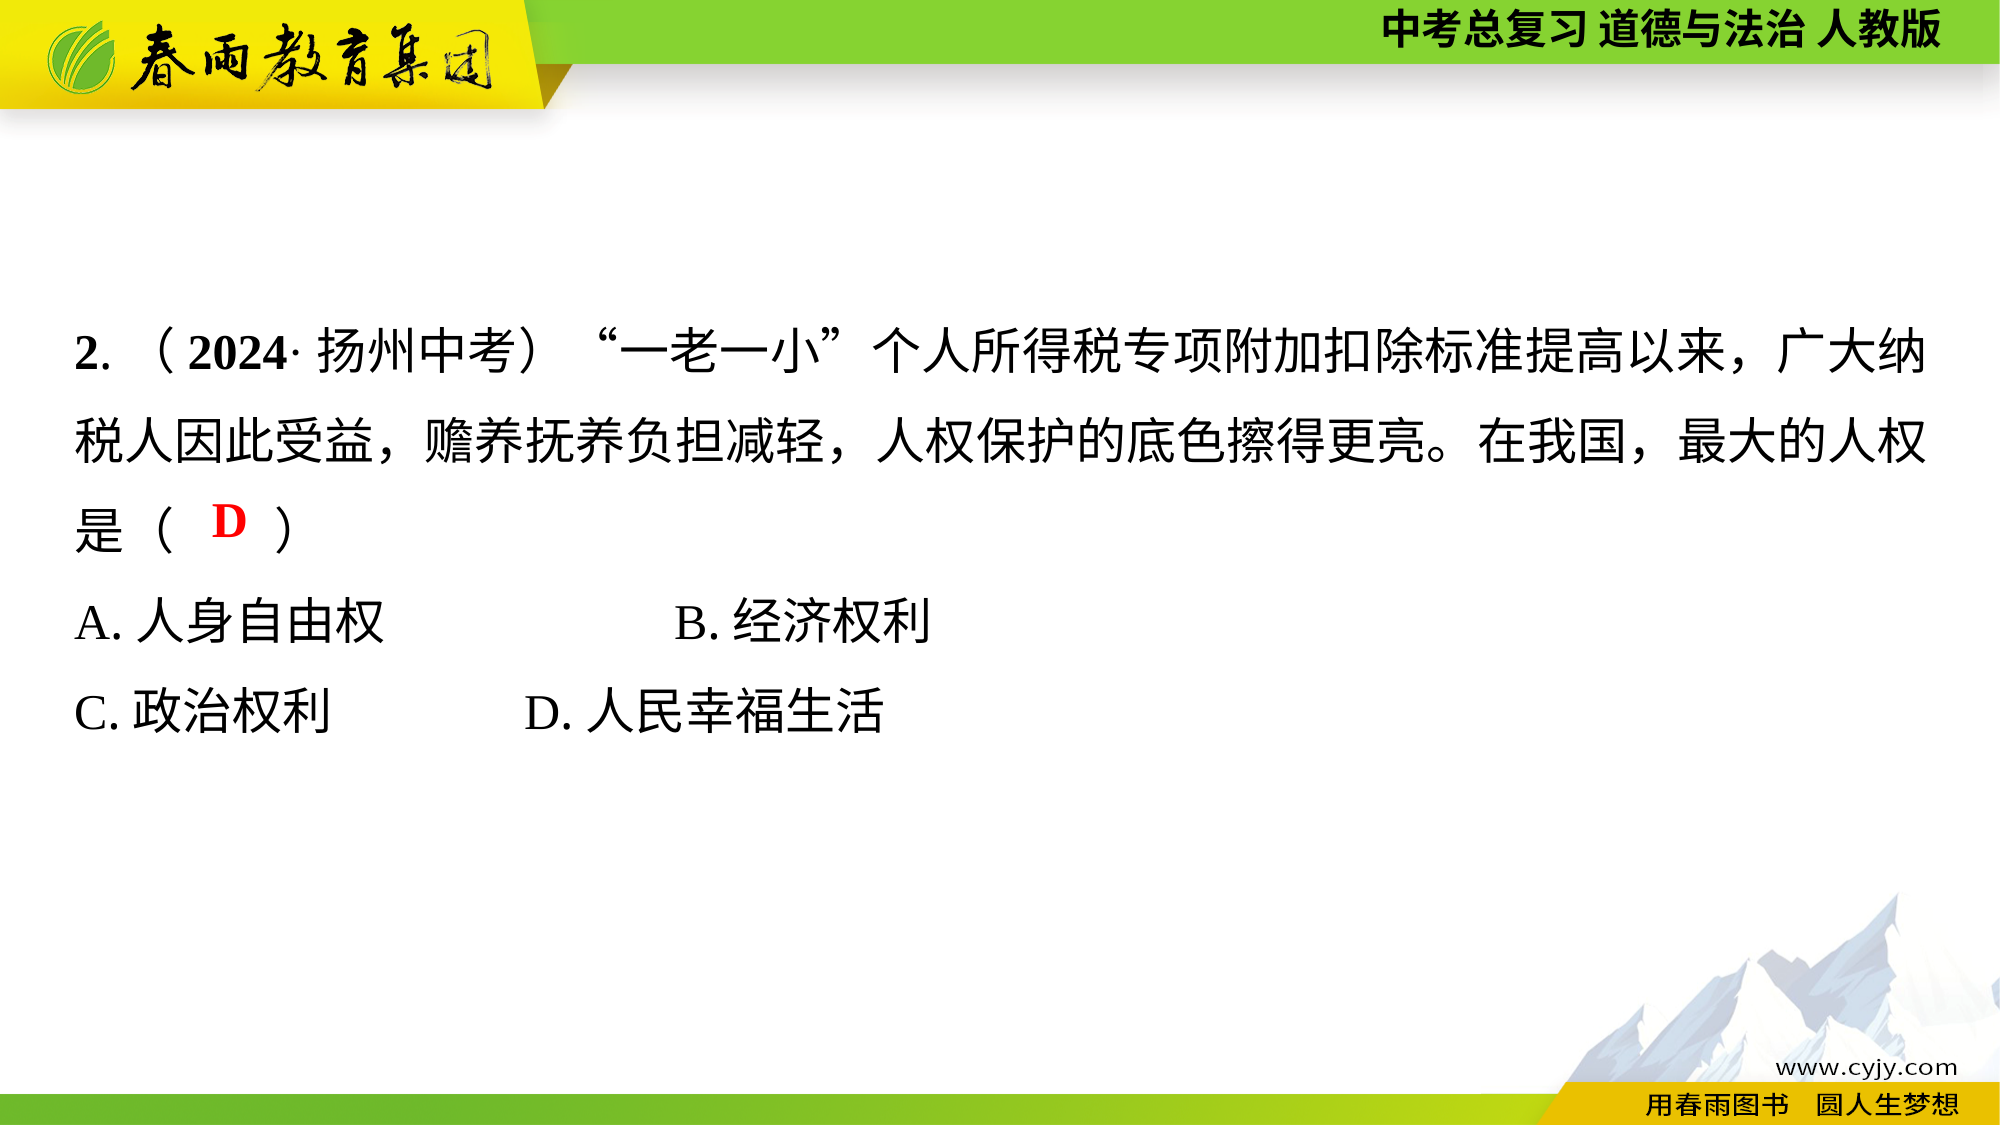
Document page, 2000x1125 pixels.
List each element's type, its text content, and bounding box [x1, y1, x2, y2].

list 2.（2024·扬州中考）“一老一小”个人所得税专项附加扣除标准提高以来，广大纳税人因此受益，赡养抚养负担减轻，人权保护的底色擦得更亮。在我国，最大的人权是（ ） A.人身自由权 B.经济权利 C.政治权利 D.人民幸福生活 [59, 281, 1944, 740]
text_box D [197, 479, 263, 555]
picture [0, 0, 2000, 1125]
